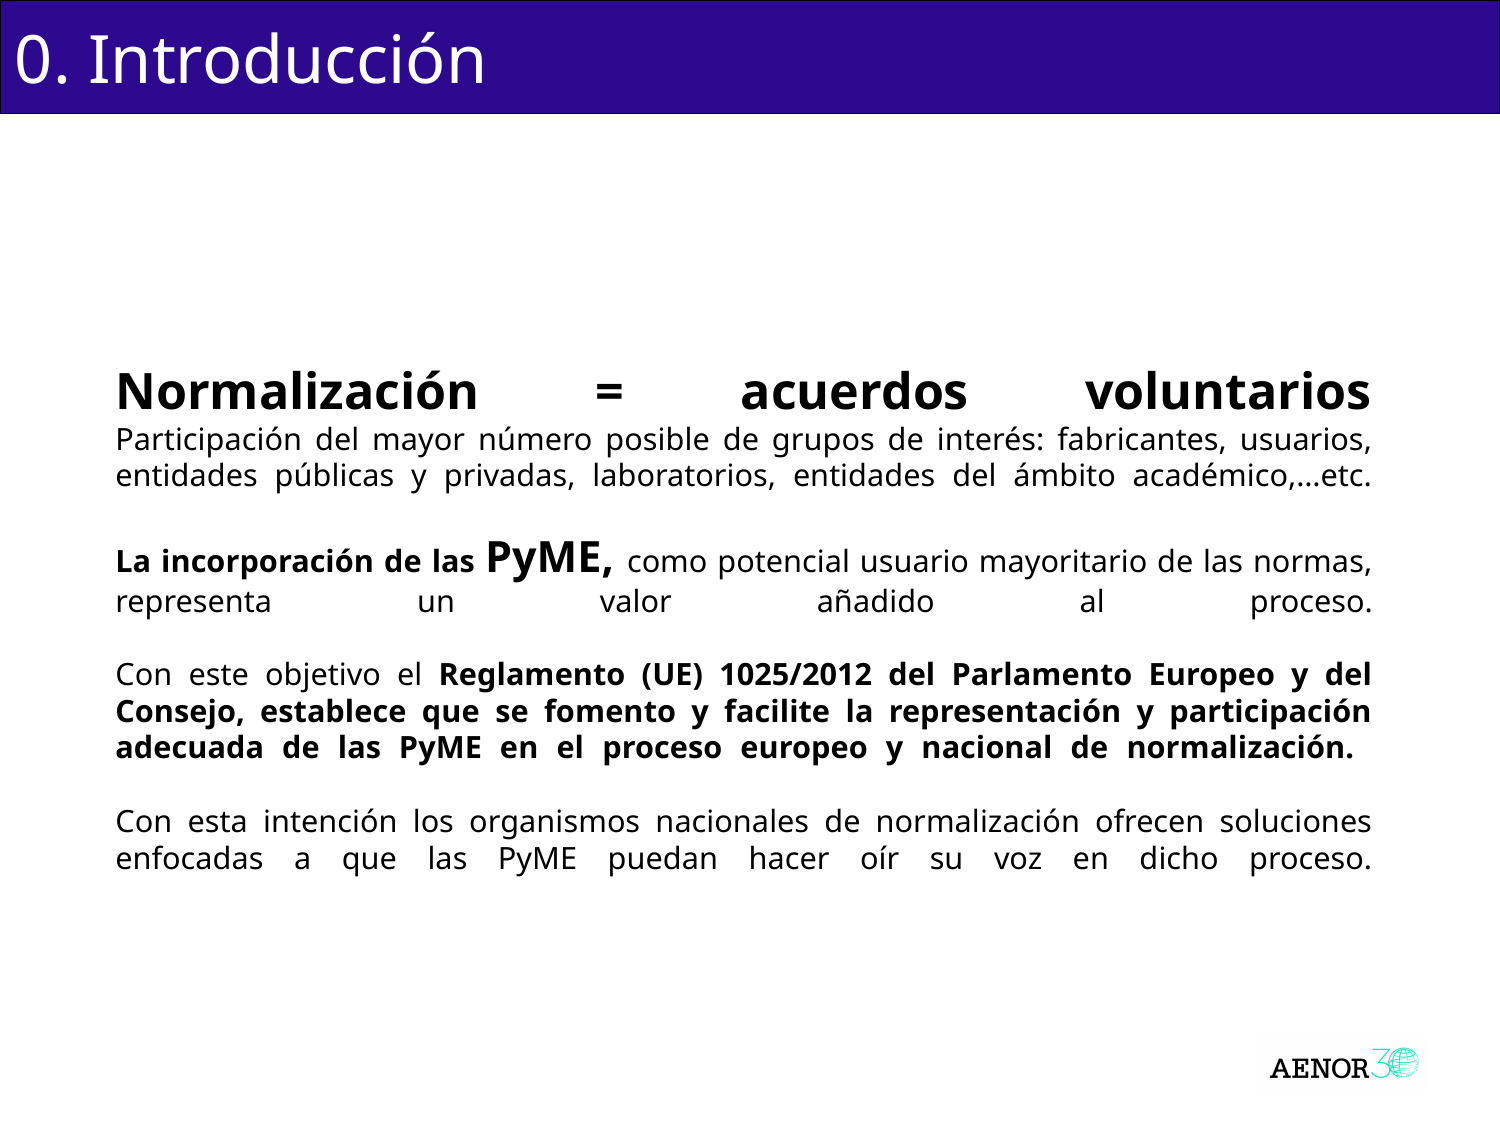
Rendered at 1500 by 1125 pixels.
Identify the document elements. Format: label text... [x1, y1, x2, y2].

picture [1257, 1034, 1430, 1094]
text_box 0. Introducción [0, 0, 1500, 114]
title Normalización = acuerdos voluntarios Participación del mayor número posible de grupos de interés: fabricantes, usuarios, entidades públicas y privadas, laboratorios, entidades del ámbito académico,…etc. La incorporación de las PyME, como potencial usuario mayoritario de las normas, representa un valor añadido al proceso. Con este objetivo el Reglamento (UE) 1025/2012 del Parlamento Europeo y del Consejo, establece que se fomento y facilite la representación y participación adecuada de las PyME en el proceso europeo y nacional de normalización. Con esta intención los organismos nacionales de normalización ofrecen soluciones enfocadas a que las PyME puedan hacer oír su voz en dicho proceso. [100, 314, 1388, 957]
